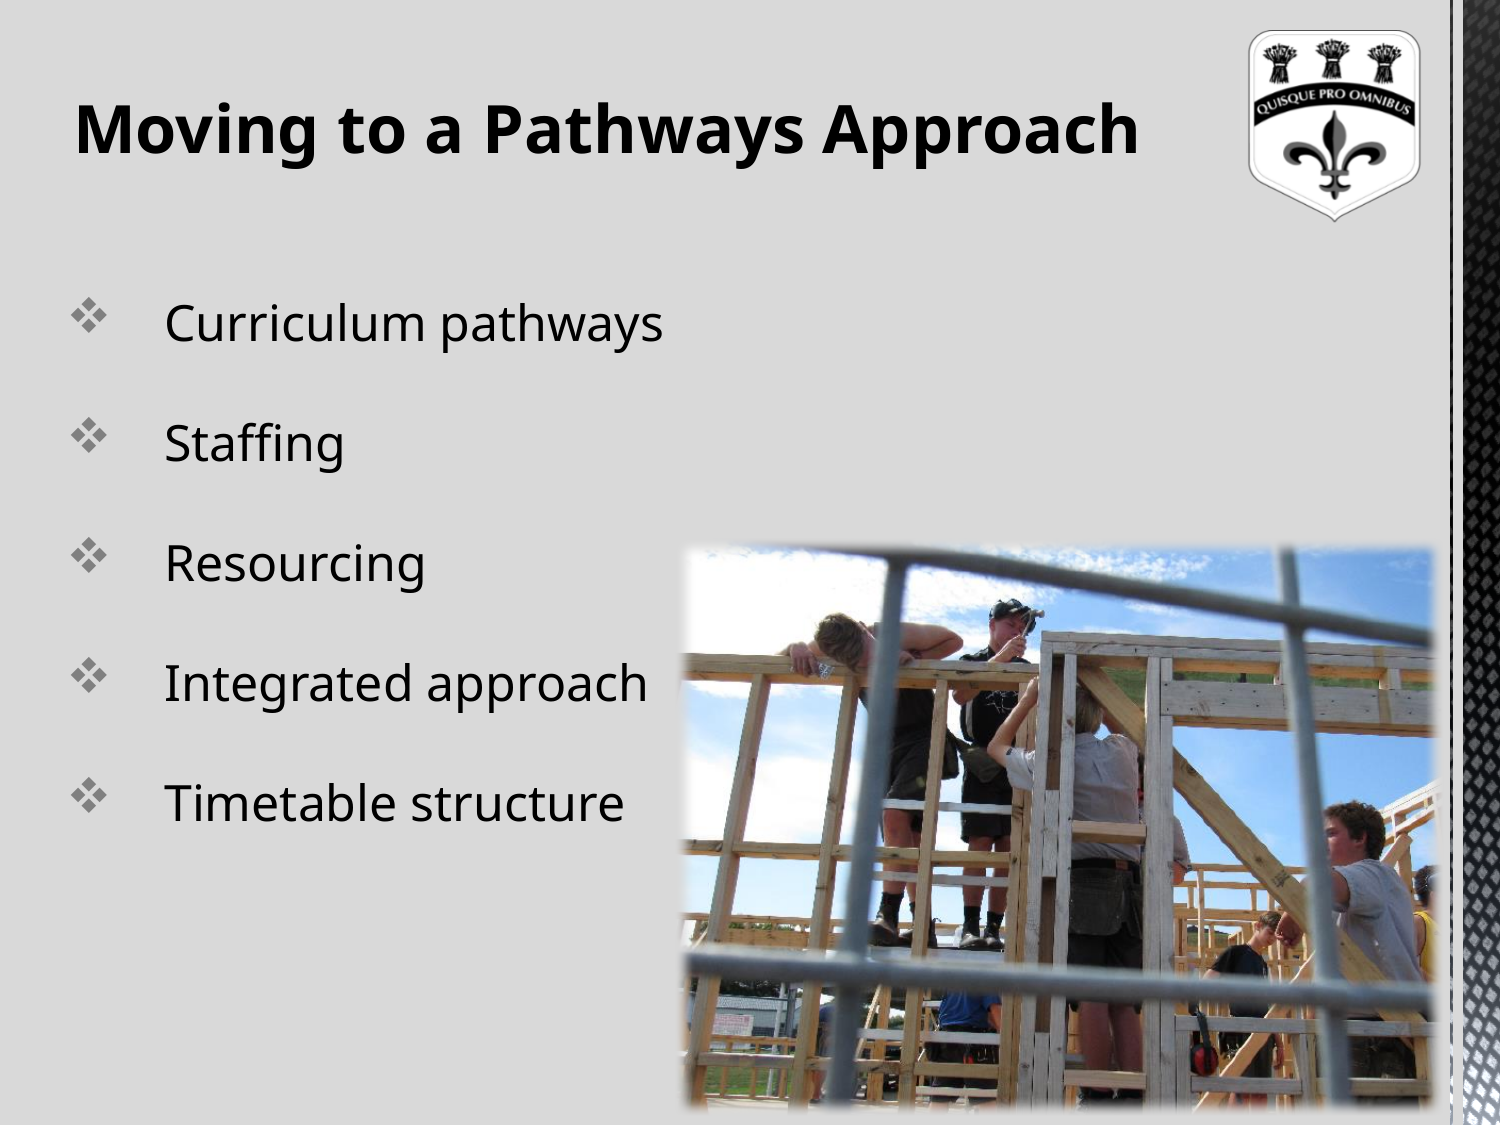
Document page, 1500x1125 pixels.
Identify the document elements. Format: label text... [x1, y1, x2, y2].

title Moving to a Pathways Approach [5, 85, 1211, 169]
picture [674, 538, 1444, 1116]
list Curriculum pathways Staffing Resourcing Integrated approach Timetable structure [51, 361, 1245, 882]
picture [1245, 30, 1423, 224]
picture [1447, 0, 1500, 1125]
